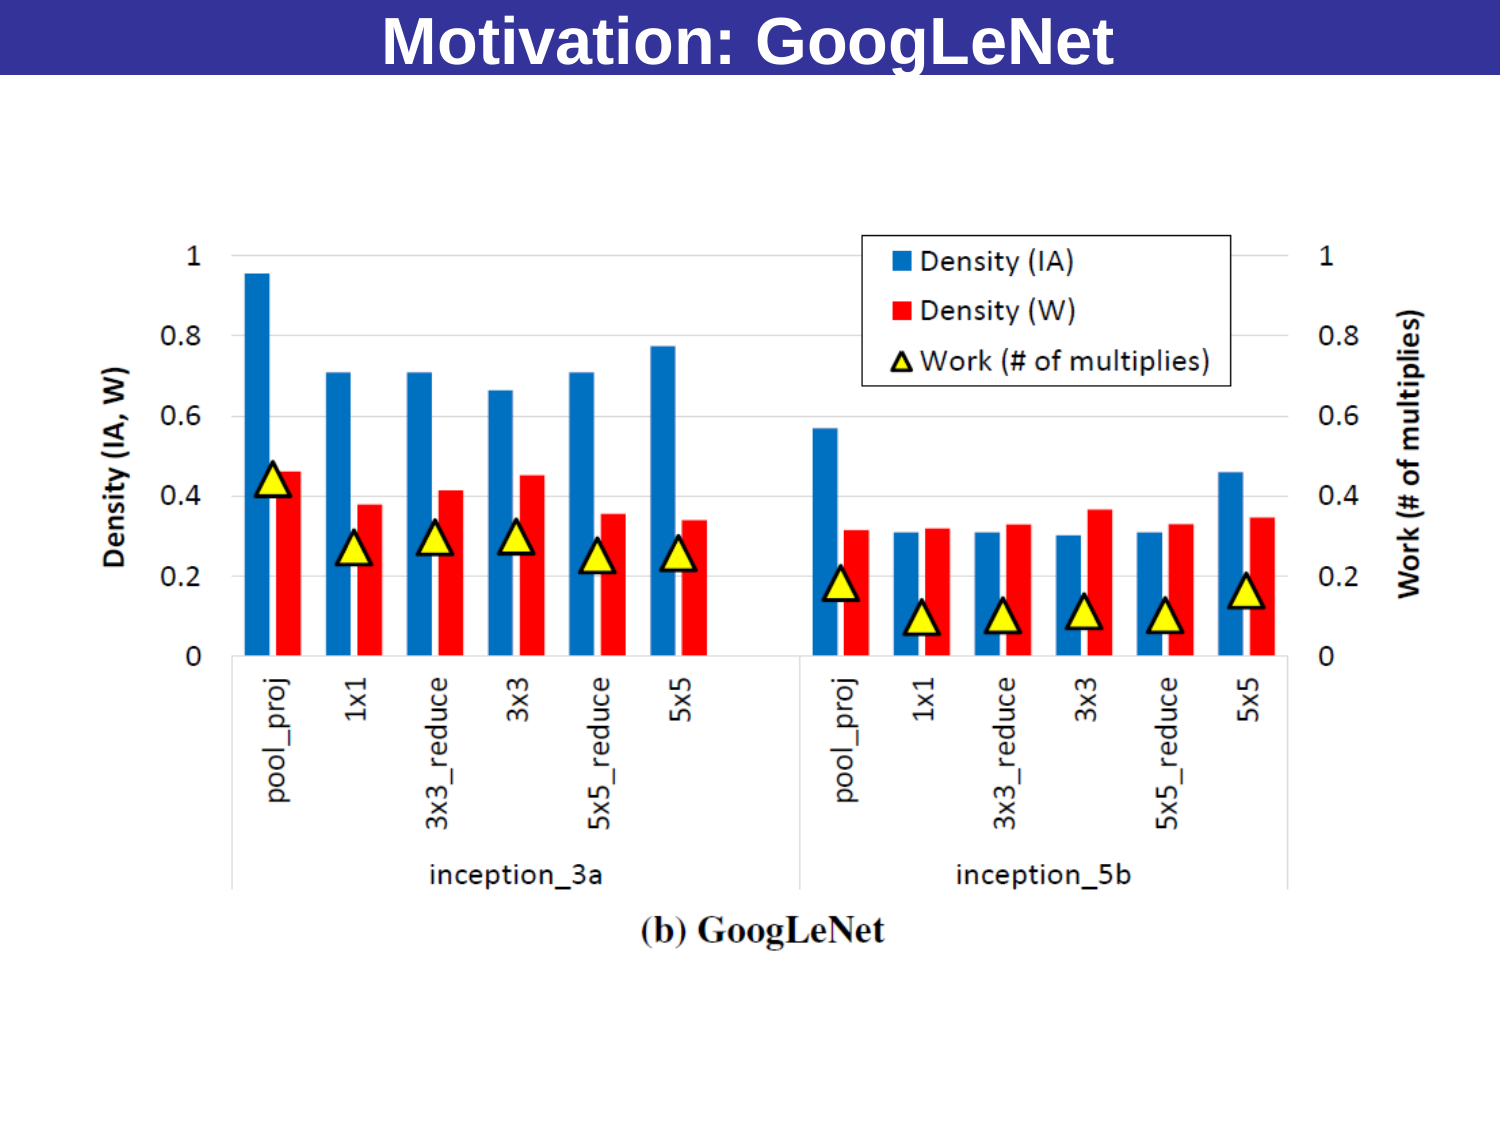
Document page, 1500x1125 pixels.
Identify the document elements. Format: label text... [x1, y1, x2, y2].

picture [31, 122, 1469, 1003]
title Motivation: GoogLeNet [0, 0, 1500, 75]
